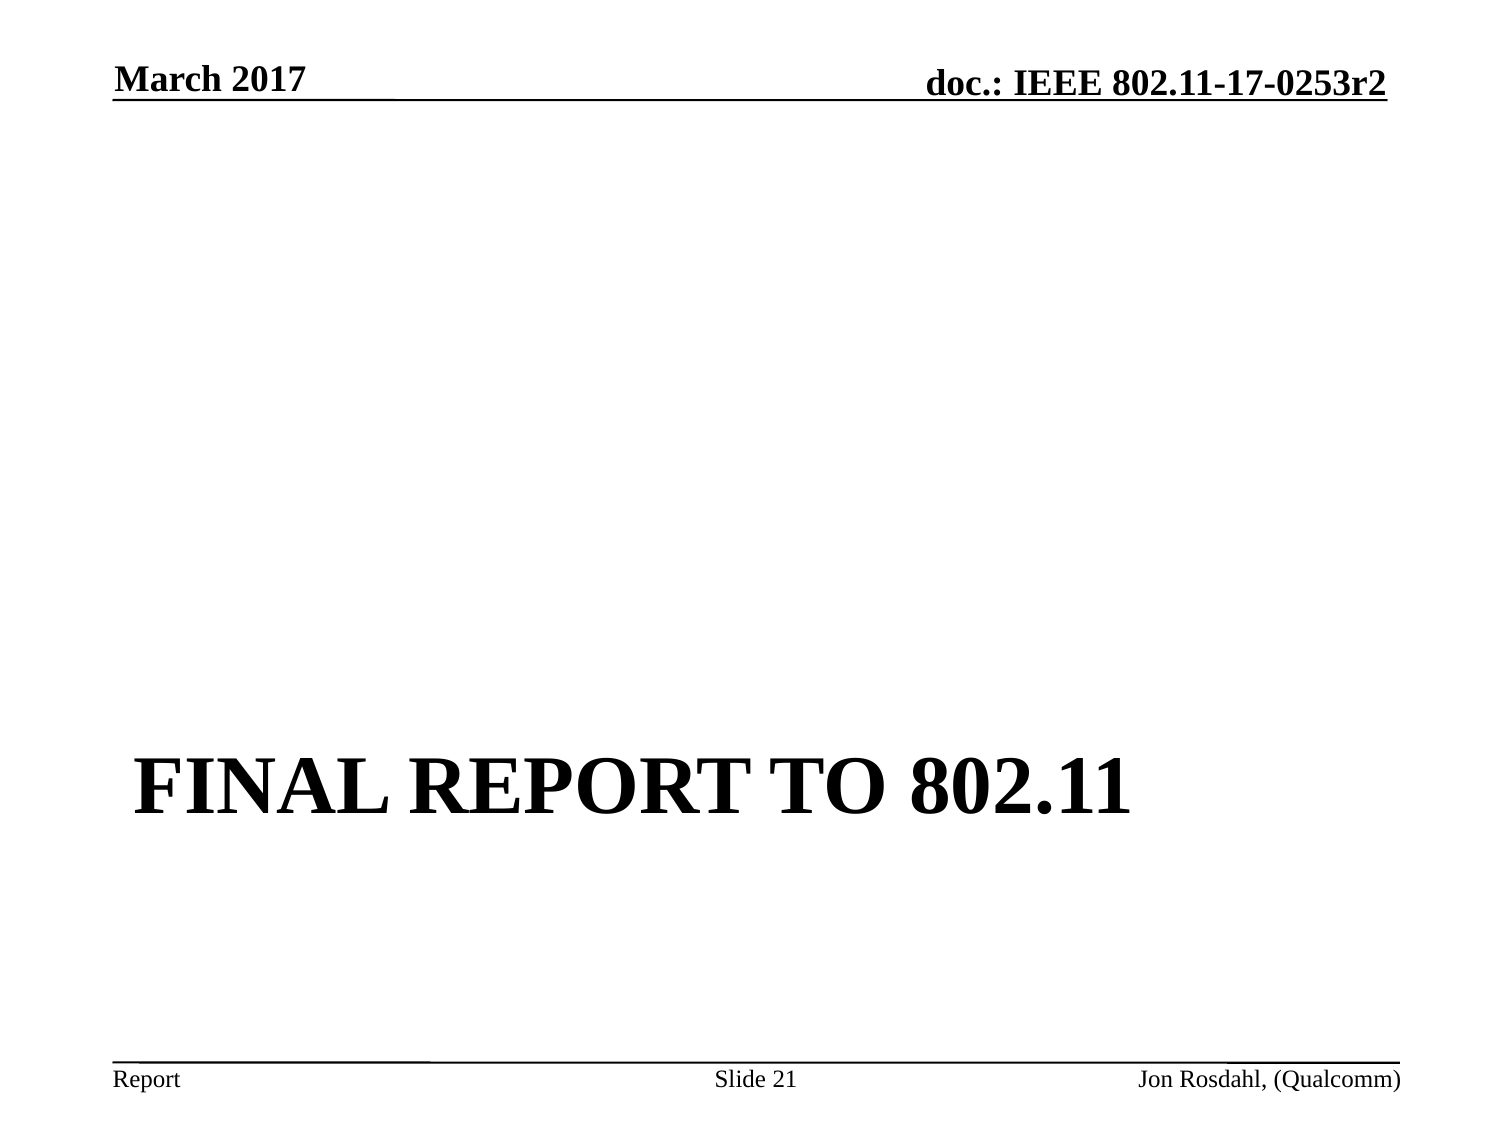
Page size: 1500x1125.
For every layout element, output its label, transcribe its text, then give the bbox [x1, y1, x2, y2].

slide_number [114, 54, 423, 100]
slide_number Slide 21 [712, 1061, 800, 1123]
title Final Report to 802.11 [118, 722, 1394, 947]
footer Jon Rosdahl, (Qualcomm) [878, 1061, 1402, 1093]
